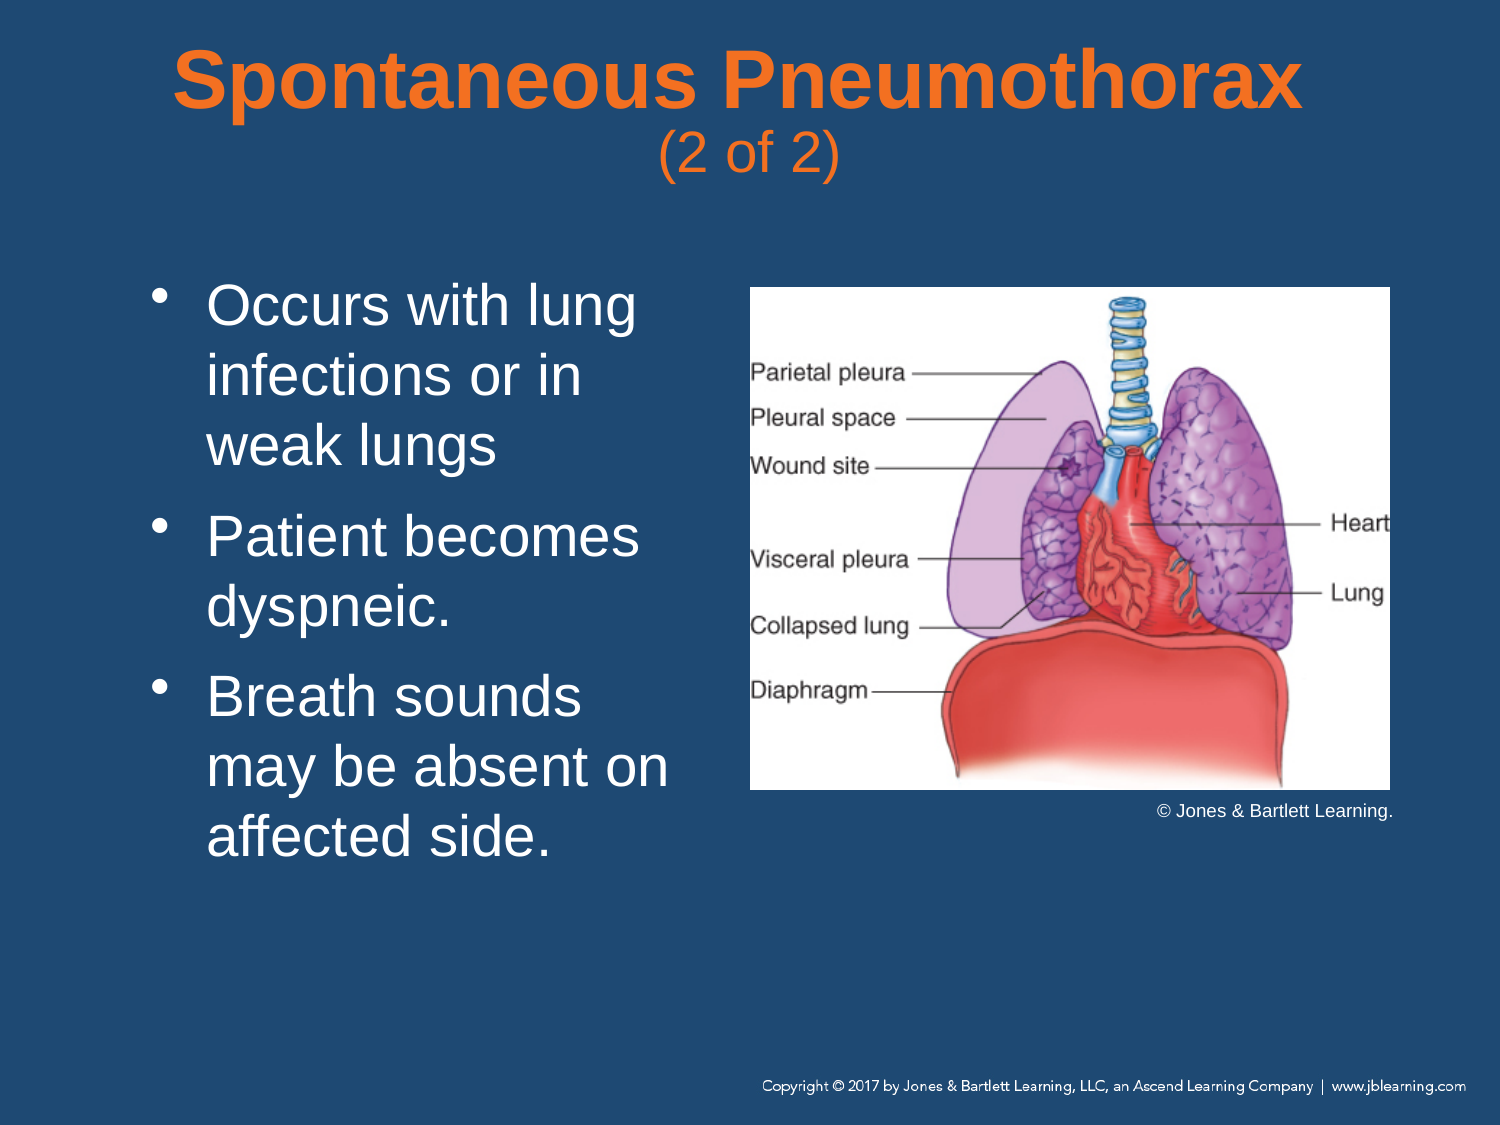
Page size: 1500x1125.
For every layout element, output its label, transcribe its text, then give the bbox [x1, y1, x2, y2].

text_box © Jones & Bartlett Learning. [1142, 791, 1409, 829]
list Occurs with lung infections or in weak lungs Patient becomes dyspneic. Breath sounds may be absent on affected side. [112, 237, 738, 1025]
picture [0, 0, 1500, 1125]
title Spontaneous Pneumothorax (2 of 2) [112, 37, 1388, 188]
